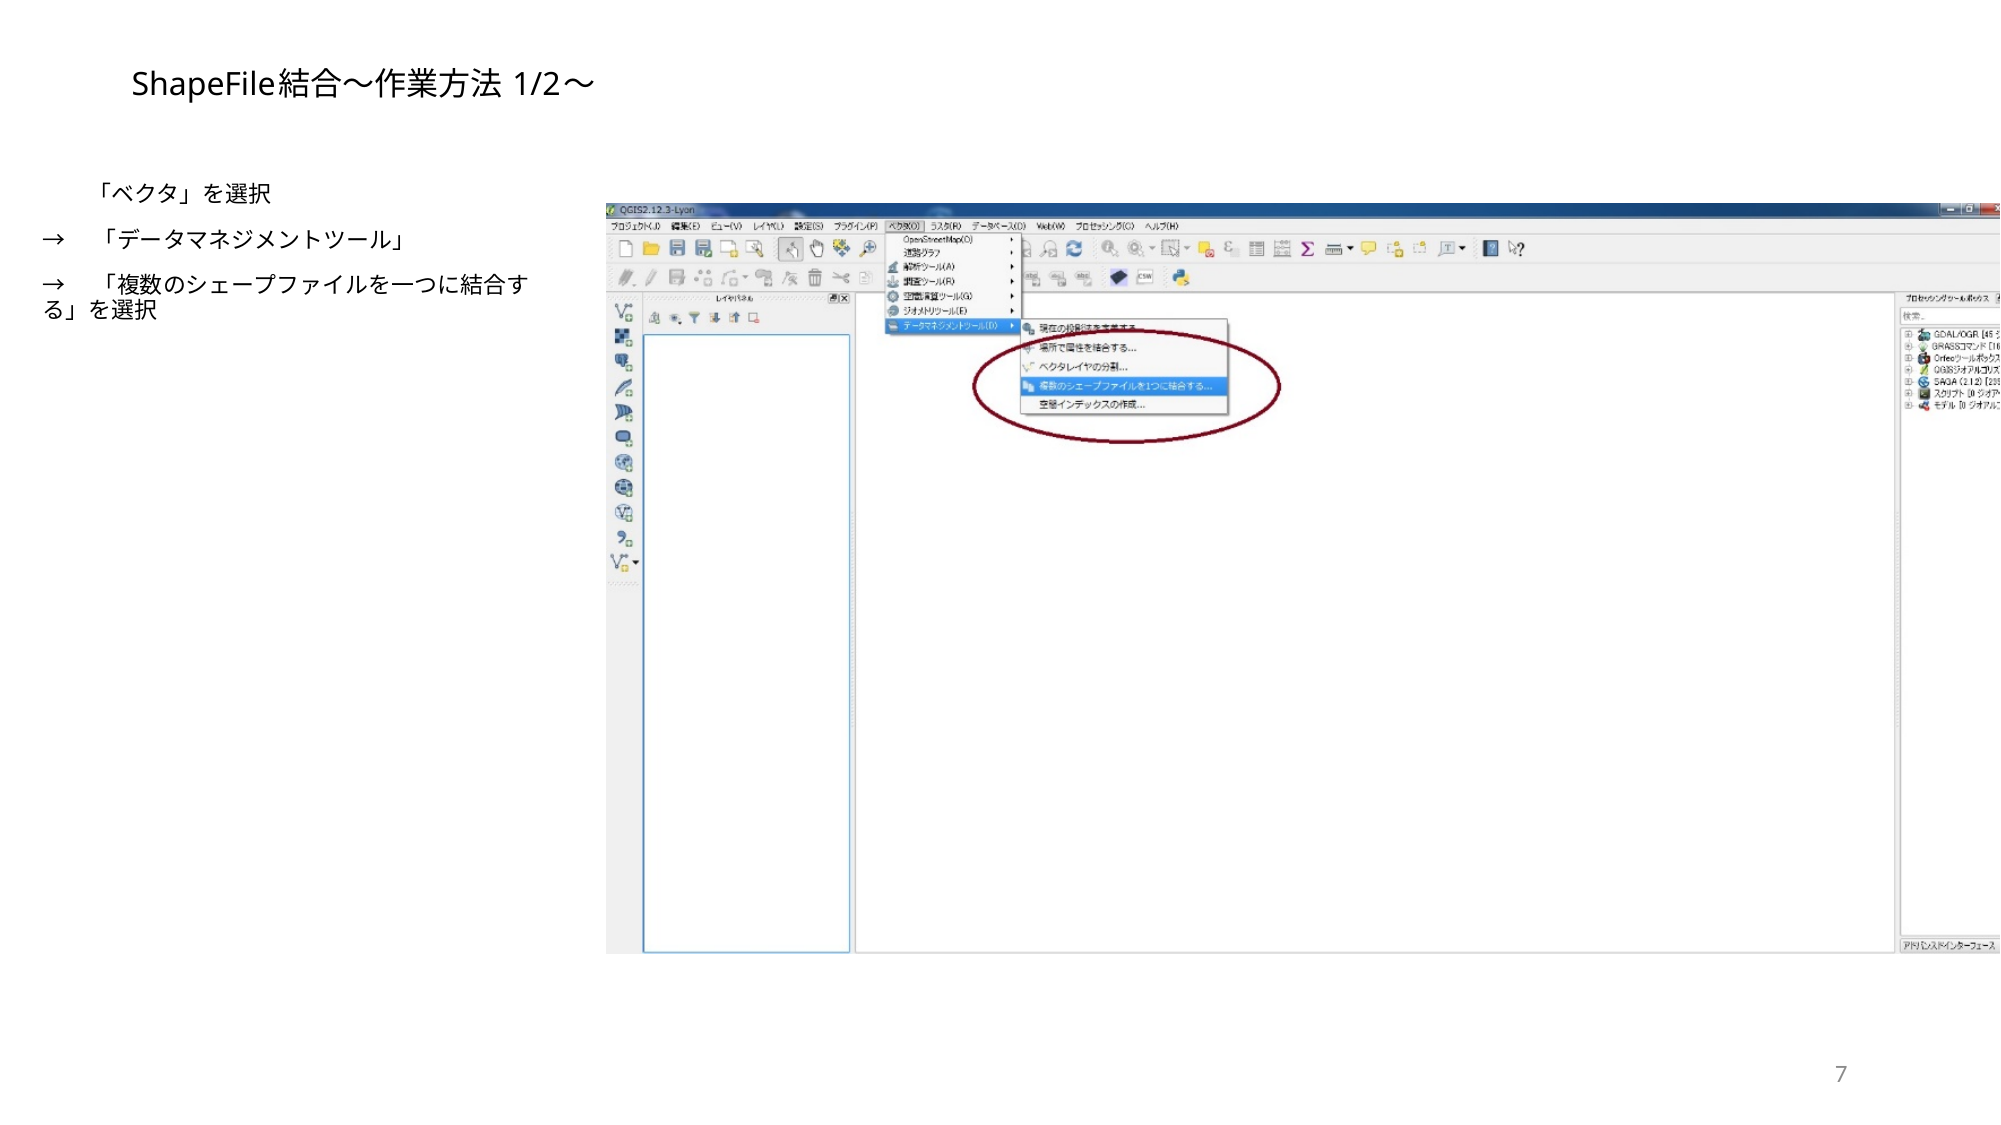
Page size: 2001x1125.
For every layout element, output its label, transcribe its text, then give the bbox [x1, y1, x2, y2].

title ShapeFile結合～作業方法 1/2～ [116, 59, 1863, 110]
slide_number 7 [1412, 1042, 1863, 1103]
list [606, 203, 2000, 954]
list 「ベクタ」を選択 → 「データマネジメントツール」 → 「複数のシェープファイルを一つに結合する」を選択 [27, 175, 589, 890]
